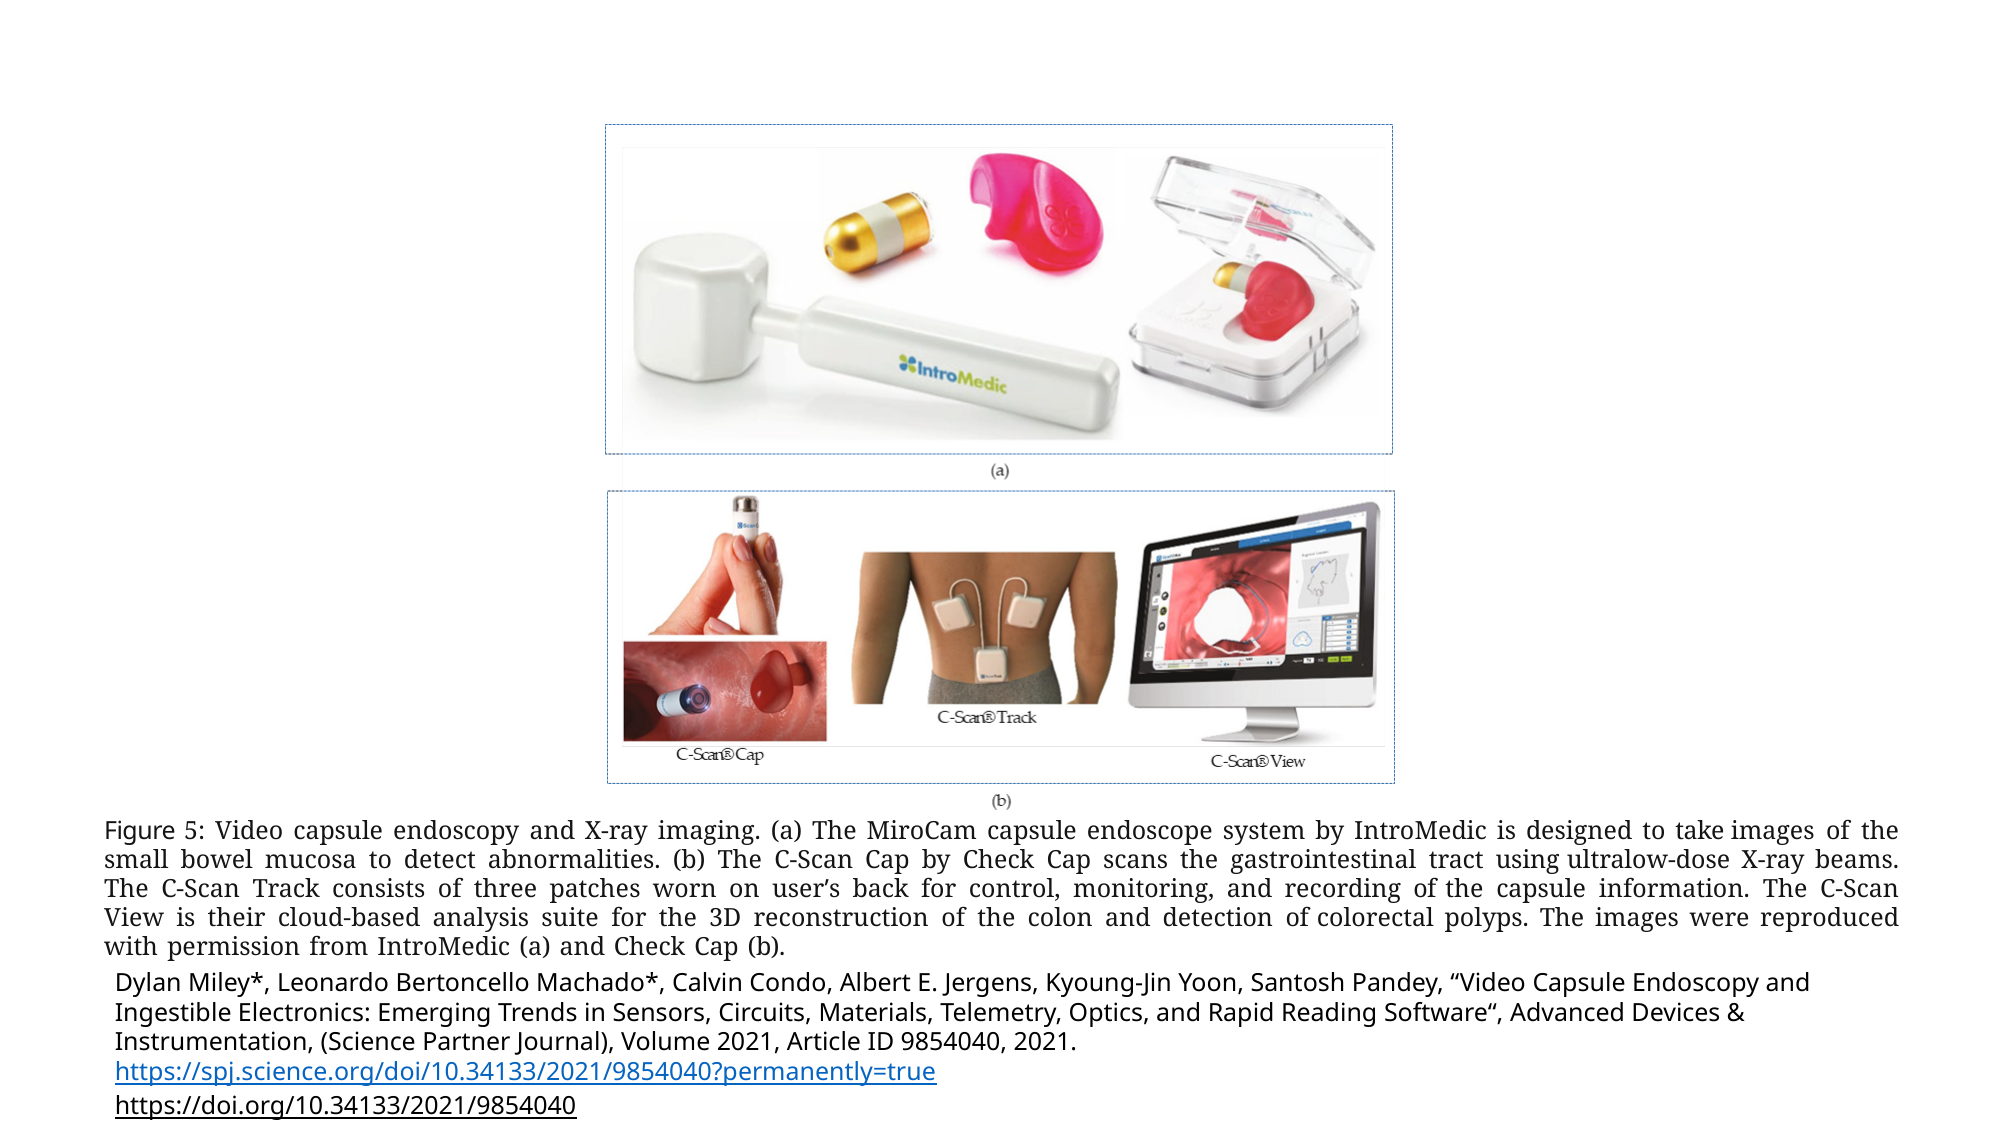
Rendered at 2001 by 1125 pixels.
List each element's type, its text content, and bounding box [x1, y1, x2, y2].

text_box Figure 5: Video capsule endoscopy and X-ray imaging. (a) The MiroCam capsule endoscope system by IntroMedic is designed to take images of the small bowel mucosa to detect abnormalities. (b) The C-Scan Cap by Check Cap scans the gastrointestinal tract using ultralow-dose X-ray beams. The C-Scan Track consists of three patches worn on user’s back for control, monitoring, and recording of the capsule information. The C-Scan View is their cloud-based analysis suite for the 3D reconstruction of the colon and detection of colorectal polyps. The images were reproduced with permission from IntroMedic (a) and Check Cap (b). [102, 814, 1900, 962]
text_box Dylan Miley*, Leonardo Bertoncello Machado*, Calvin Condo, Albert E. Jergens, Kyoung-Jin Yoon, Santosh Pandey, “Video Capsule Endoscopy and Ingestible Electronics: Emerging Trends in Sensors, Circuits, Materials, Telemetry, Optics, and Rapid Reading Software“, Advanced Devices & Instrumentation, (Science Partner Journal), Volume 2021, Article ID 9854040, 2021. https://spj.science.org/doi/10.34133/2021/9854040?permanently=true https://doi.org/10.34133/2021/9854040 [99, 958, 1898, 1125]
picture [605, 123, 1395, 820]
